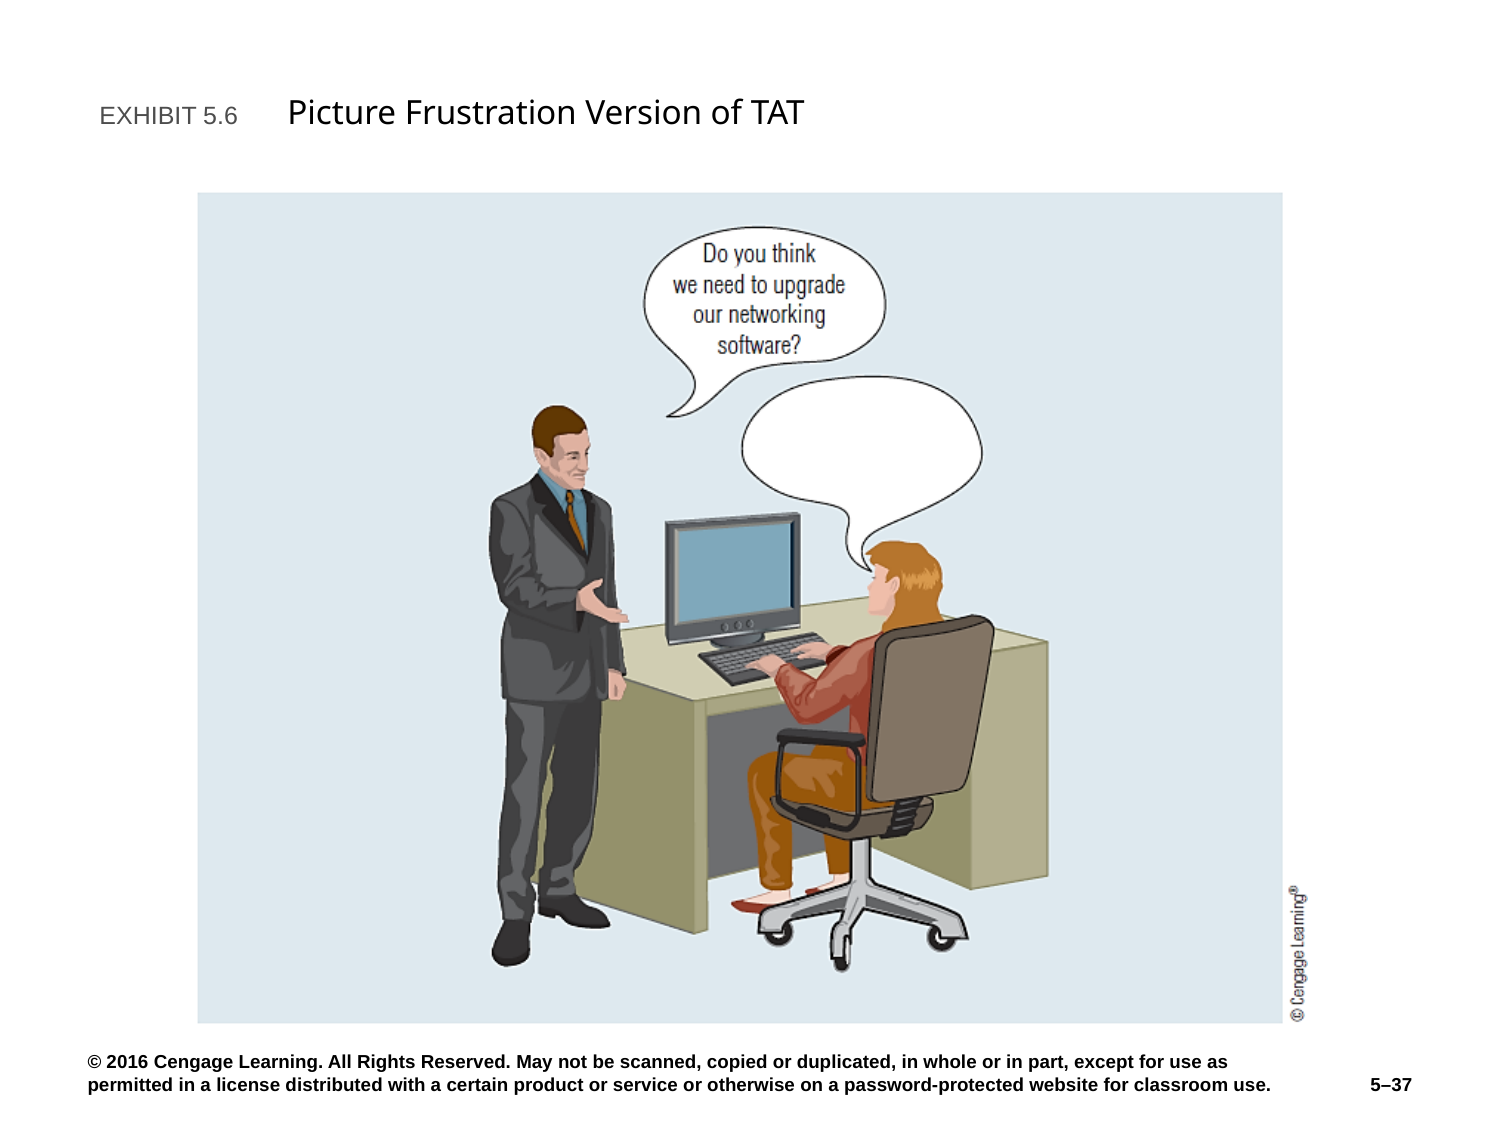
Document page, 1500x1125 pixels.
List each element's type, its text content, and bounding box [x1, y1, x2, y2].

text_box EXHIBIT 5.6 Picture Frustration Version of TAT [84, 84, 1414, 139]
slide_number 5–37 [1050, 1042, 1413, 1103]
footer © 2016 Cengage Learning. All Rights Reserved. May not be scanned, copied or duplicated, in whole or in part, except for use as permitted in a license distributed with a certain product or service or otherwise on a password-protected website for classroom use. [87, 1057, 1050, 1103]
picture [192, 187, 1308, 1028]
